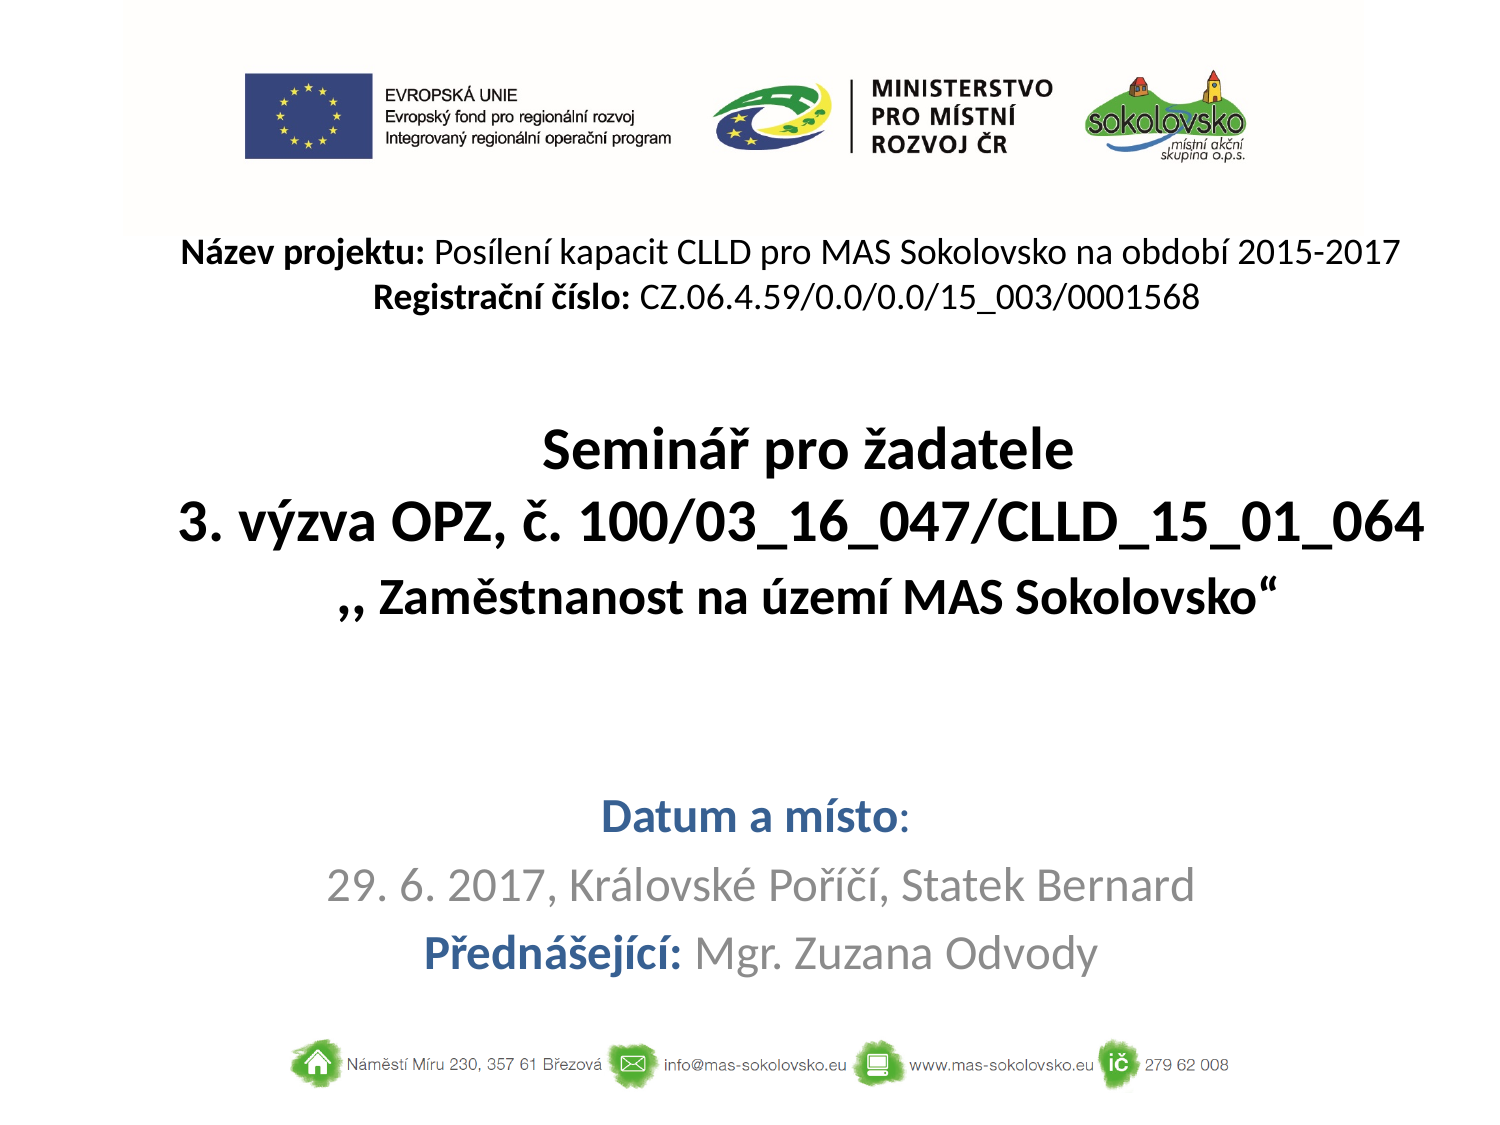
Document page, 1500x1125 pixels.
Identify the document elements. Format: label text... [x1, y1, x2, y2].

title Seminář pro žadatele 3. výzva OPZ, č. 100/03_16_047/CLLD_15_01_064 ,, Zaměstnanost na území MAS Sokolovsko“ [159, 372, 1459, 663]
picture [123, 0, 1365, 237]
subtitle Datum a místo: 29. 6. 2017, Královské Poříčí, Statek Bernard Přednášející: Mgr. Zuzana Odvody [135, 716, 1388, 989]
picture [289, 1034, 1234, 1094]
text_box Název projektu: Posílení kapacit CLLD pro MAS Sokolovsko na období 2015-2017 Registrační číslo: CZ.06.4.59/0.0/0.0/15_003/0001568 [159, 219, 1423, 325]
